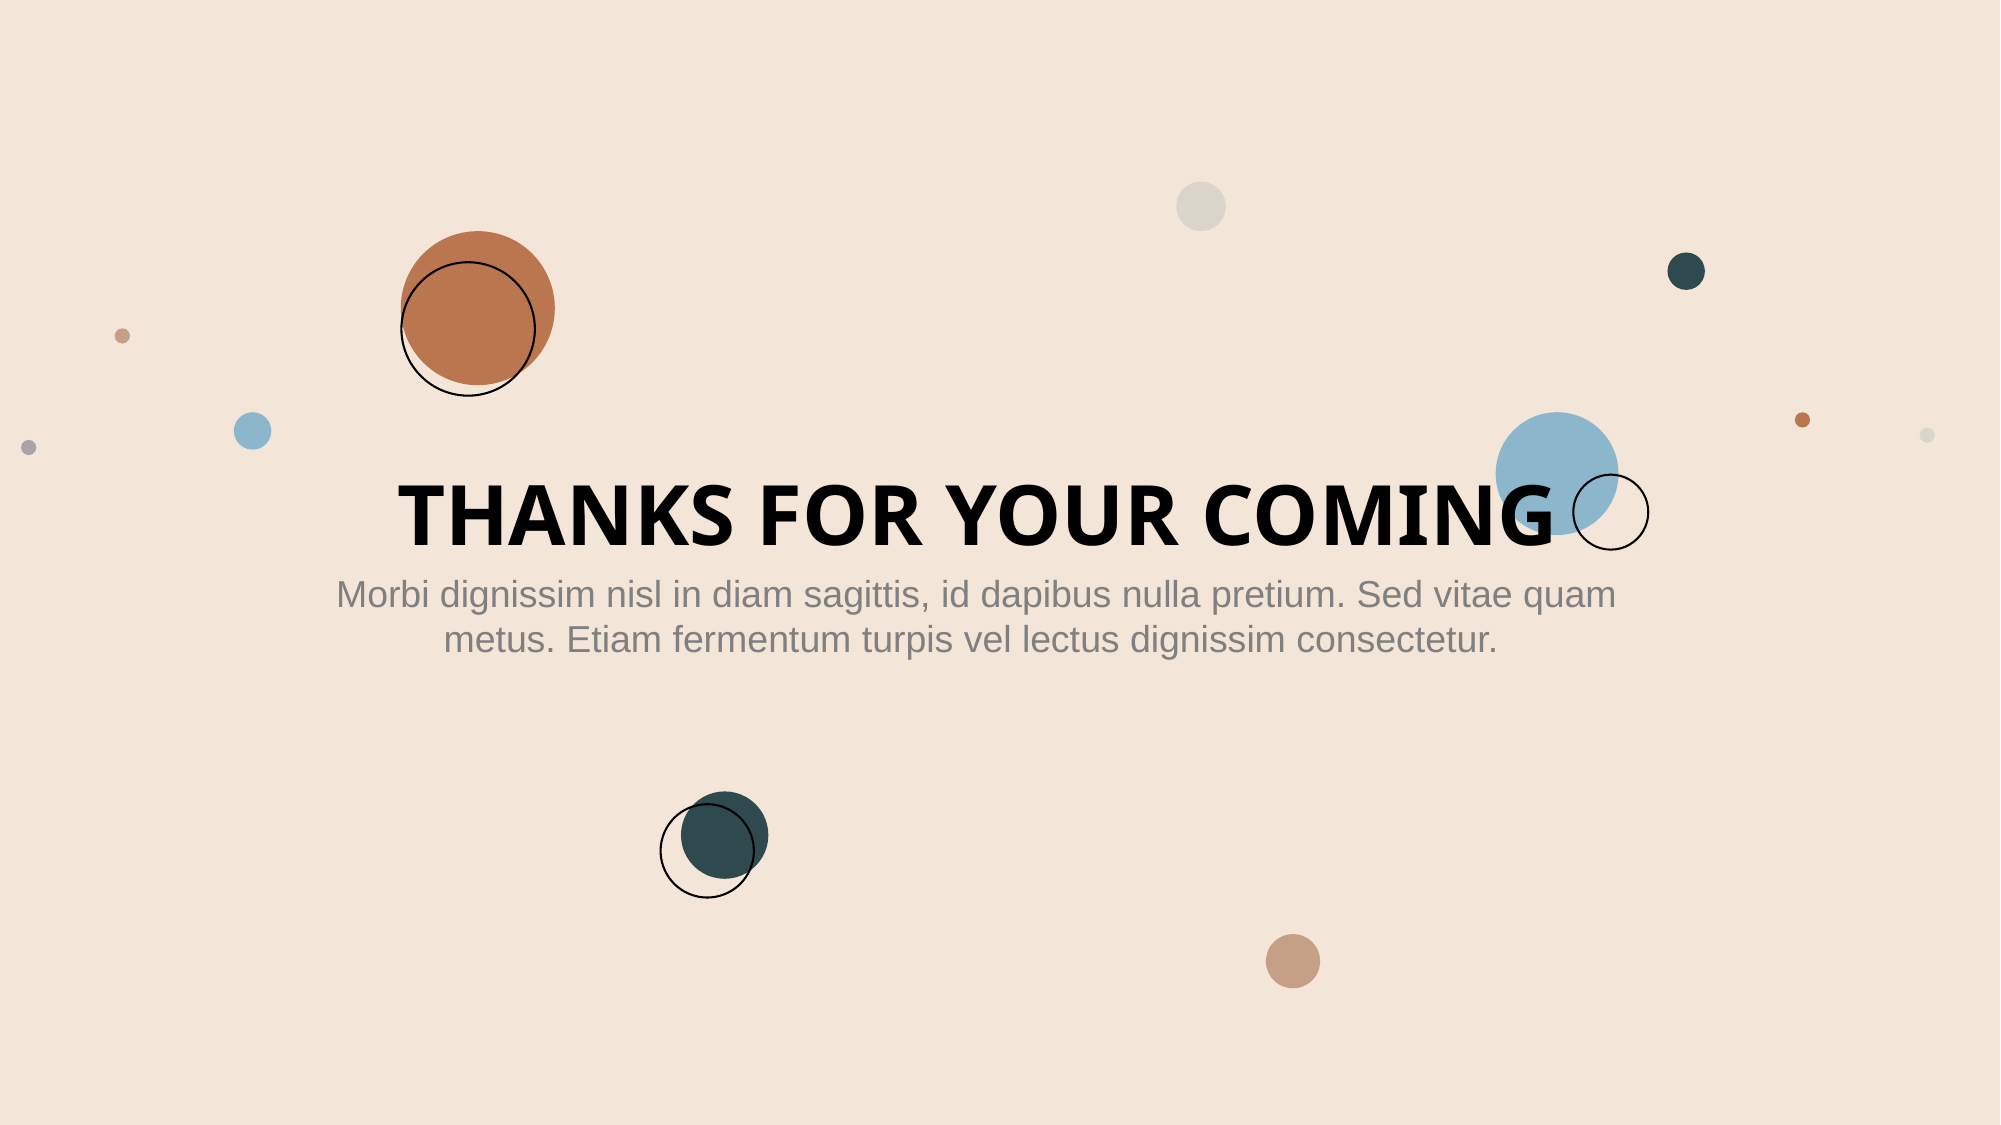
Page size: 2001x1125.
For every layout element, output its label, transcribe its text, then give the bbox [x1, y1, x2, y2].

text_box [113, 327, 132, 345]
text_box [1175, 180, 1227, 233]
text_box [399, 230, 556, 377]
text_box [1497, 411, 1620, 535]
text_box [401, 262, 535, 396]
text_box [689, 790, 770, 873]
text_box [232, 411, 273, 451]
text_box [1793, 411, 1812, 429]
text_box [1918, 426, 1936, 444]
text_box [1573, 474, 1649, 550]
text_box [19, 438, 38, 457]
text_box [1666, 251, 1706, 291]
text_box [660, 804, 754, 898]
text_box THANKS FOR YOUR COMING [384, 455, 1571, 562]
text_box Morbi dignissim nisl in diam sagittis, id dapibus nulla pretium. Sed vitae quam metus. Etiam fermentum turpis vel lectus dignissim consectetur. [271, 562, 1682, 668]
text_box [1264, 933, 1322, 990]
